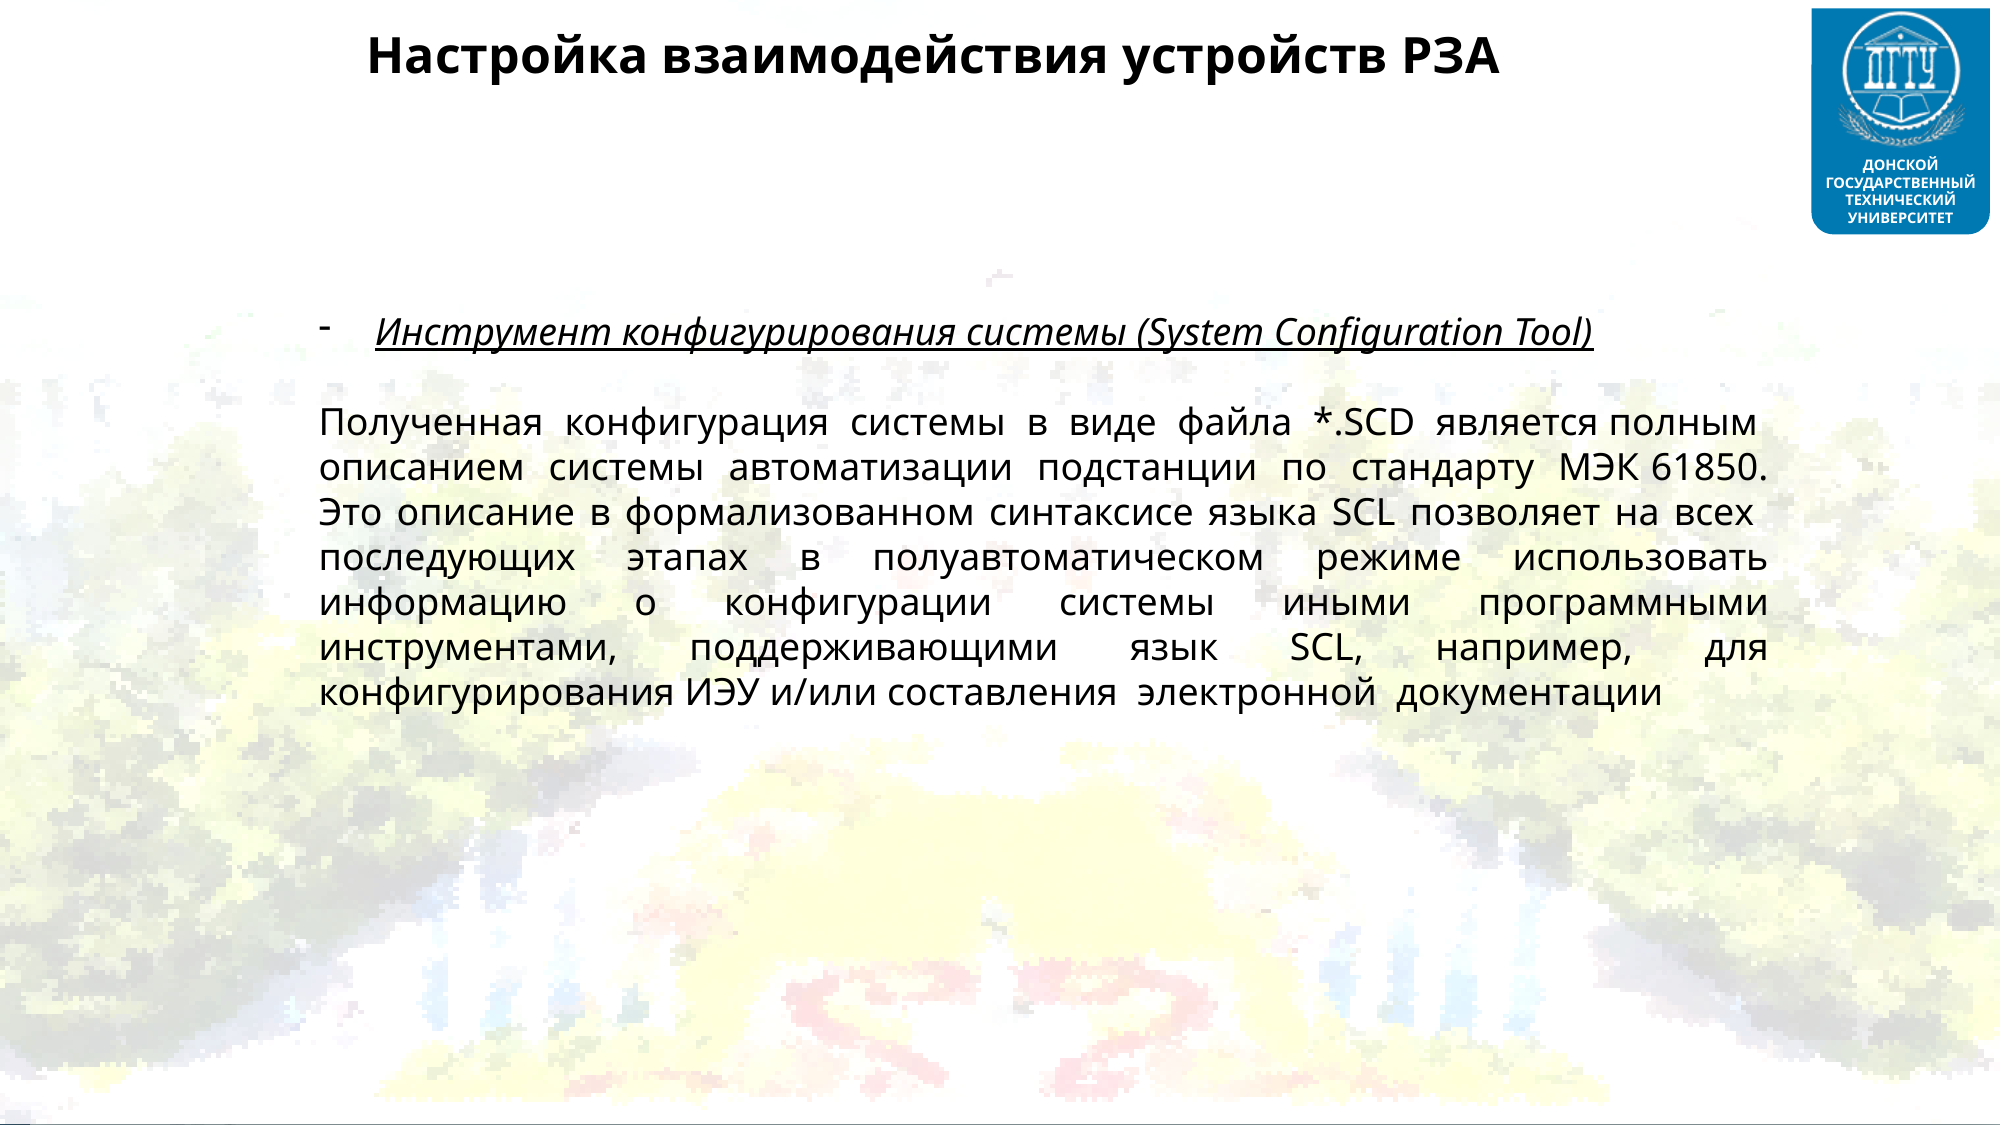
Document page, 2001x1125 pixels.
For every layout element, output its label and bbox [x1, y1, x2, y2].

text_box [1801, 8, 2000, 236]
picture [0, 0, 2000, 1125]
